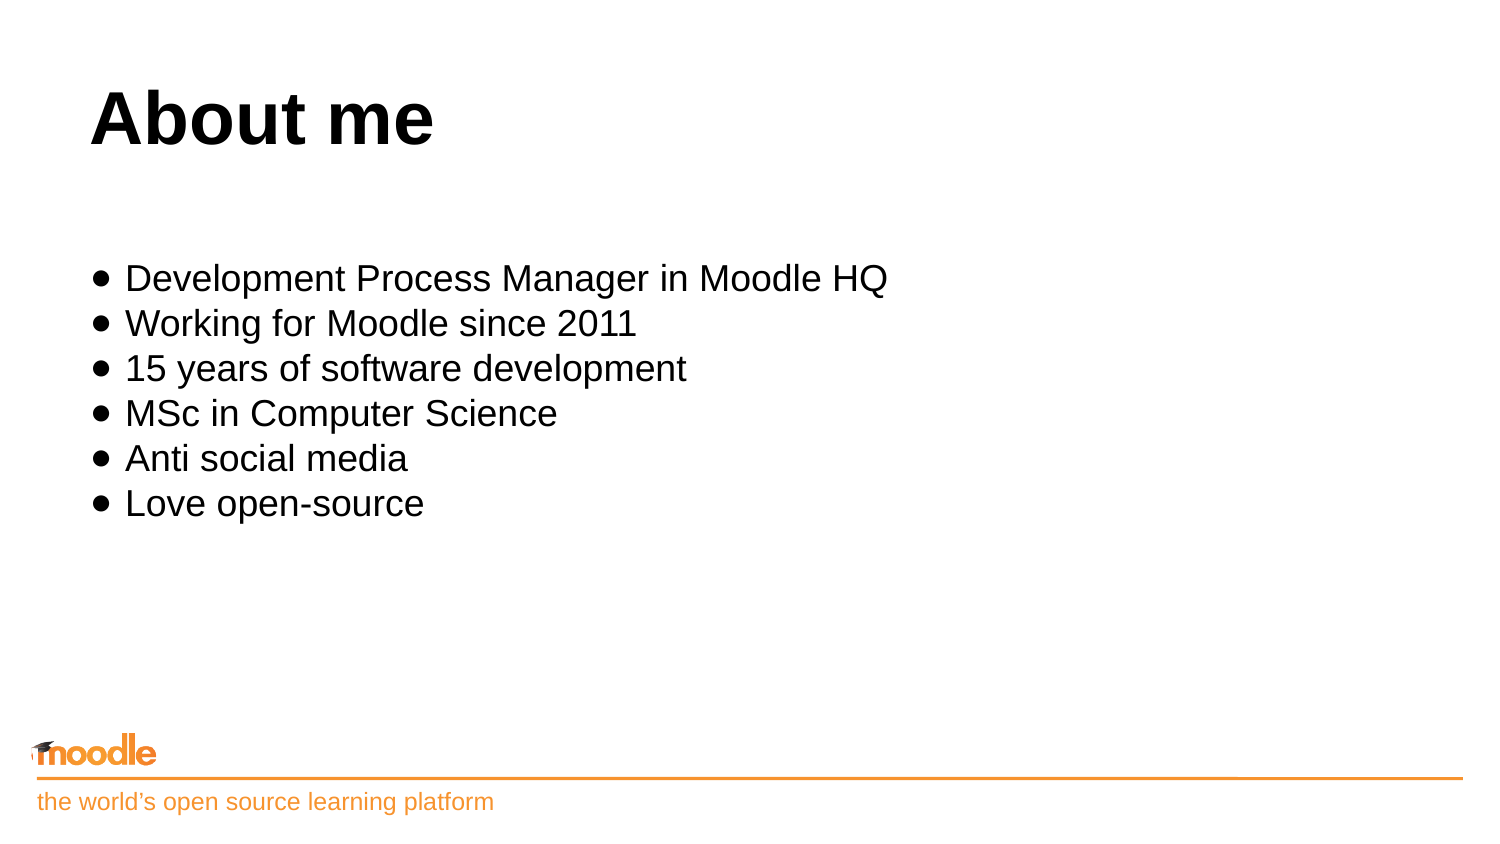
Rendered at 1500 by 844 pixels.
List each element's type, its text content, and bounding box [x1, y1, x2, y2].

text_box About me [75, 33, 1425, 175]
text_box Development Process Manager in Moodle HQ Working for Moodle since 2011 15 years of software development MSc in Computer Science Anti social media Love open-source [74, 238, 1371, 714]
text_box the world’s open source learning platform [22, 765, 550, 831]
picture [30, 733, 157, 771]
